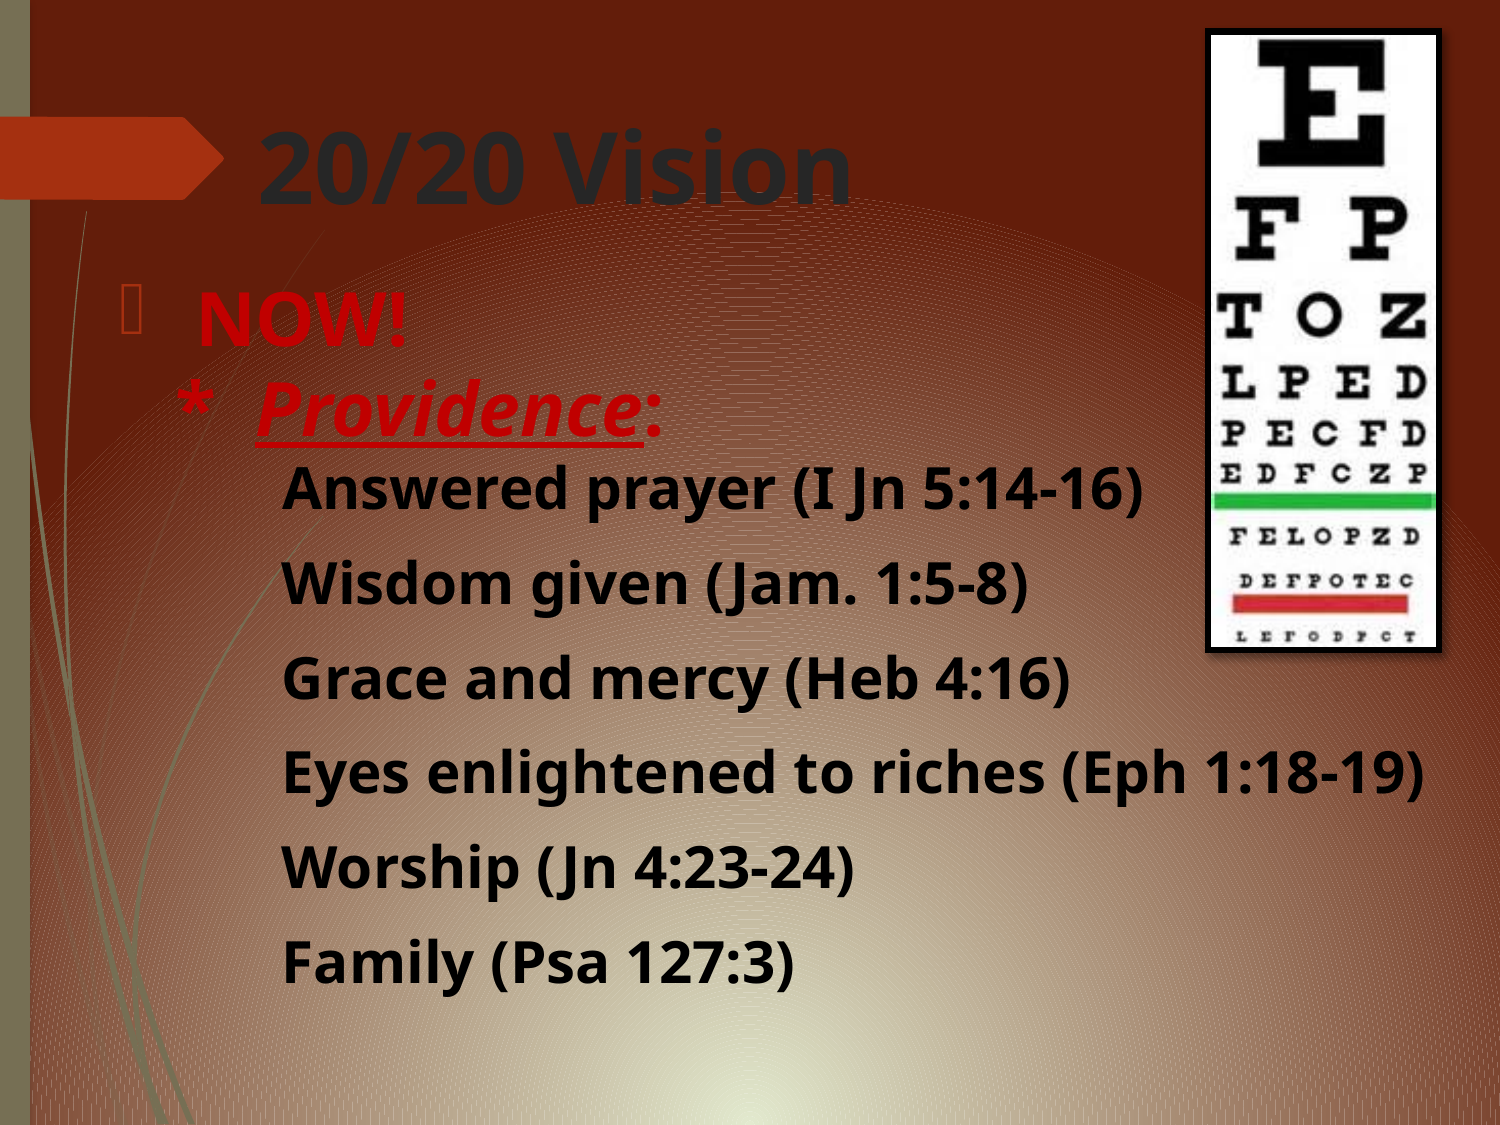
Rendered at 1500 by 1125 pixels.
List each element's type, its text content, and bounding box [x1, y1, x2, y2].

title 20/20 Vision [242, 96, 1203, 263]
list NOW! * Providence: Answered prayer (I Jn 5:14-16) Wisdom given (Jam. 1:5-8) Grace and mercy (Heb 4:16) Eyes enlightened to riches (Eph 1:18-19) Worship (Jn 4:23-24) Family (Psa 127:3) [104, 263, 1500, 1125]
picture [1210, 34, 1436, 648]
